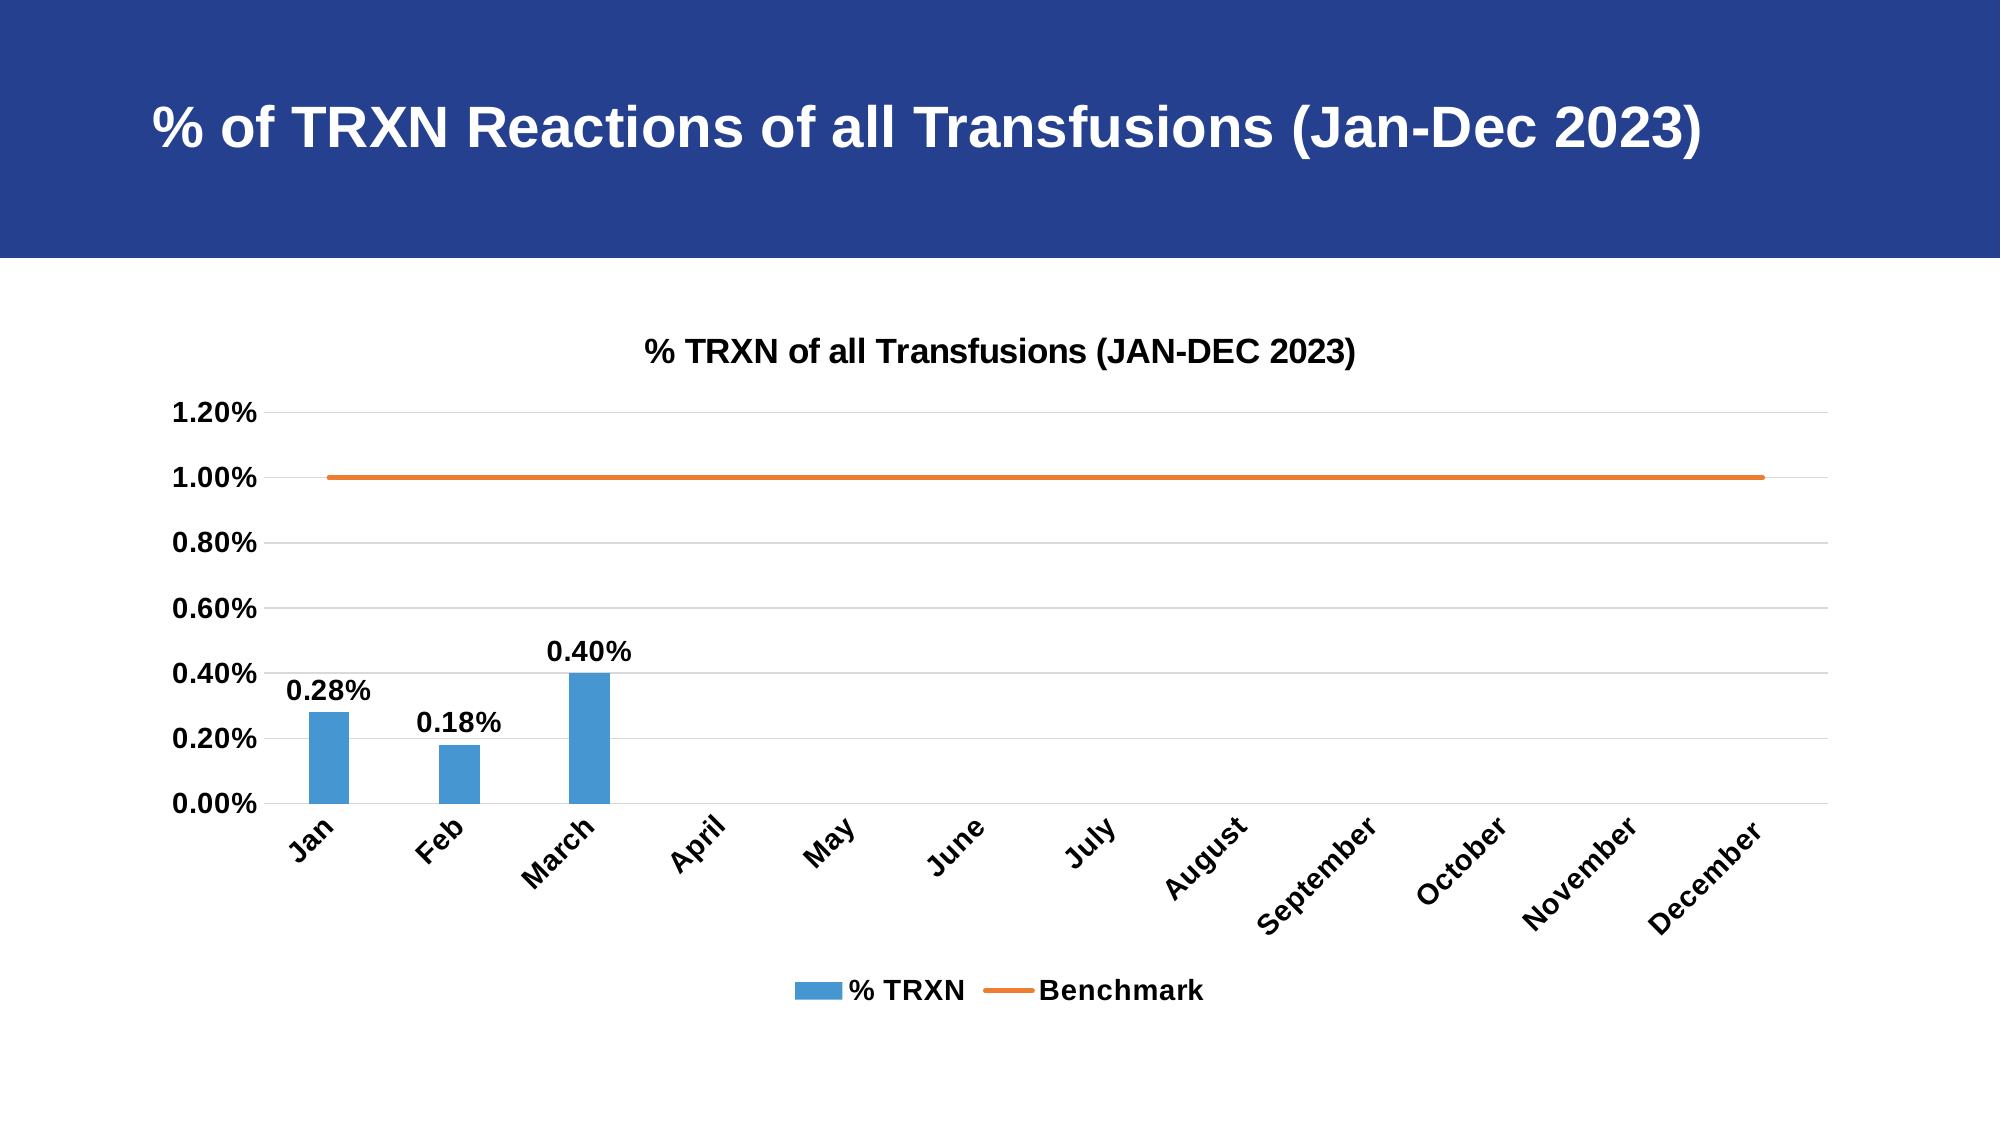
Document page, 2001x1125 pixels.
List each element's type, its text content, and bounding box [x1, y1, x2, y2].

chart [137, 299, 1863, 1014]
title % of TRXN Reactions of all Transfusions (Jan-Dec 2023) [137, 20, 1863, 238]
